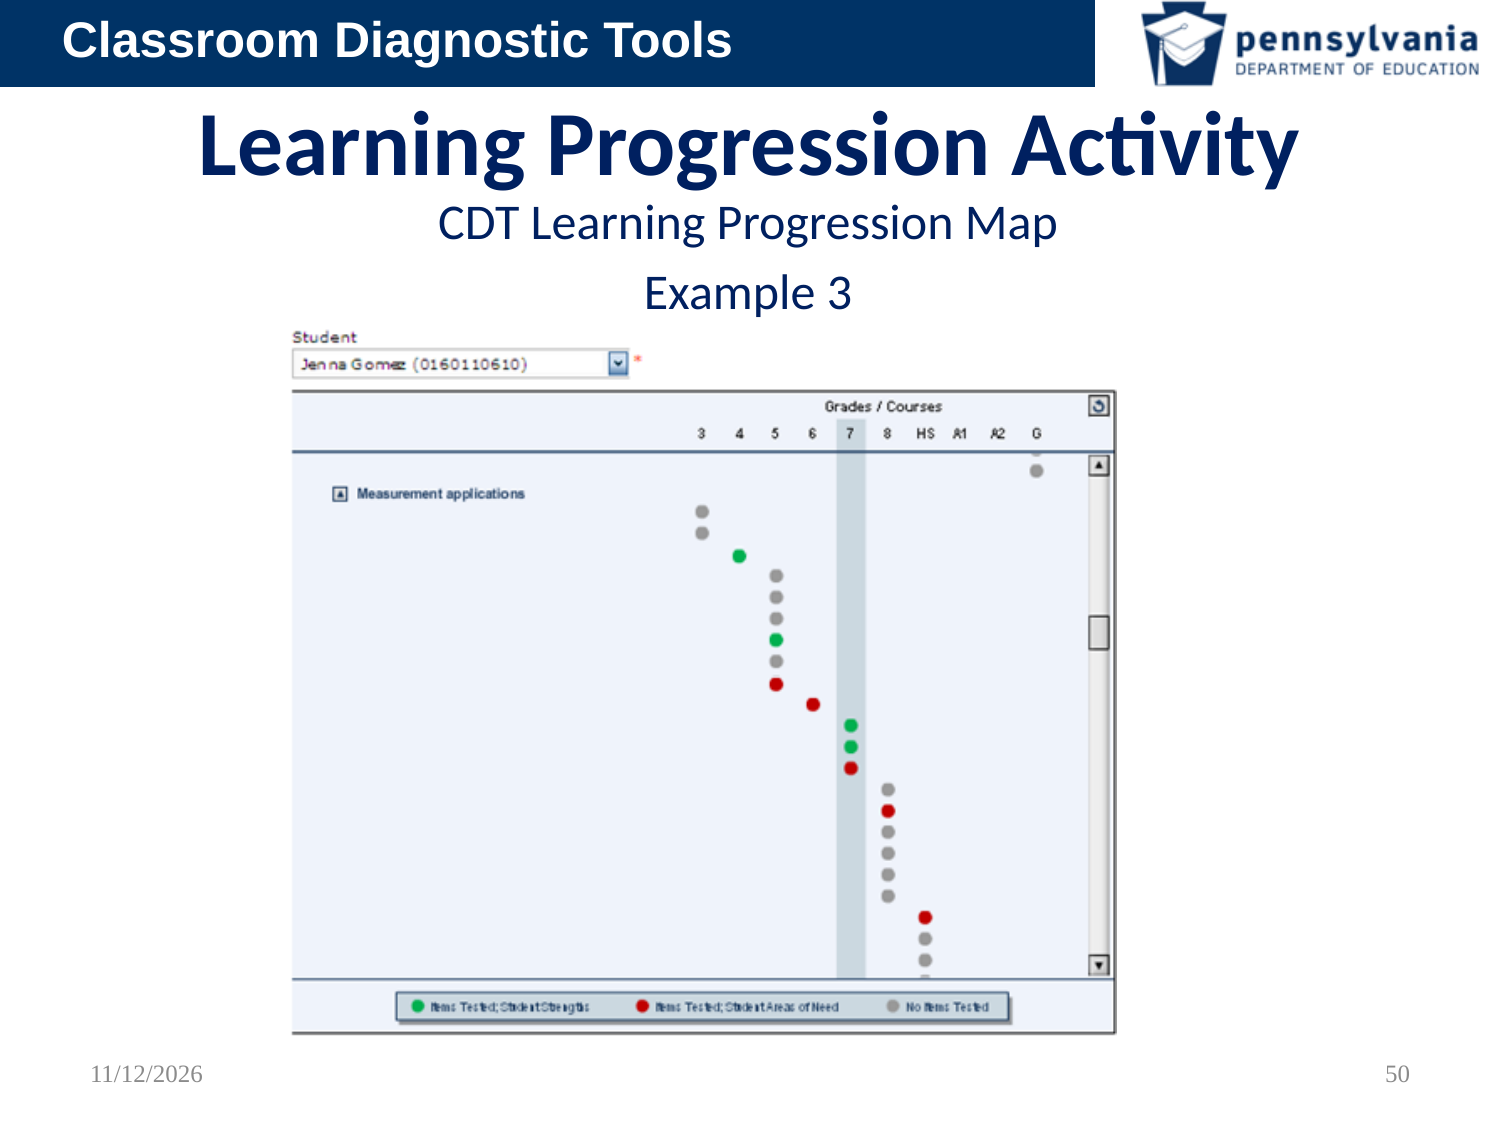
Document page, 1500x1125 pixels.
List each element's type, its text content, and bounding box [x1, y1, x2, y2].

picture [1134, 0, 1485, 90]
list CDT Learning Progression Map Example 3 [416, 196, 1080, 326]
title Learning Progression Activity [74, 44, 1426, 233]
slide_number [75, 1042, 425, 1103]
slide_number 50 [1074, 1042, 1425, 1103]
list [289, 328, 1117, 1037]
